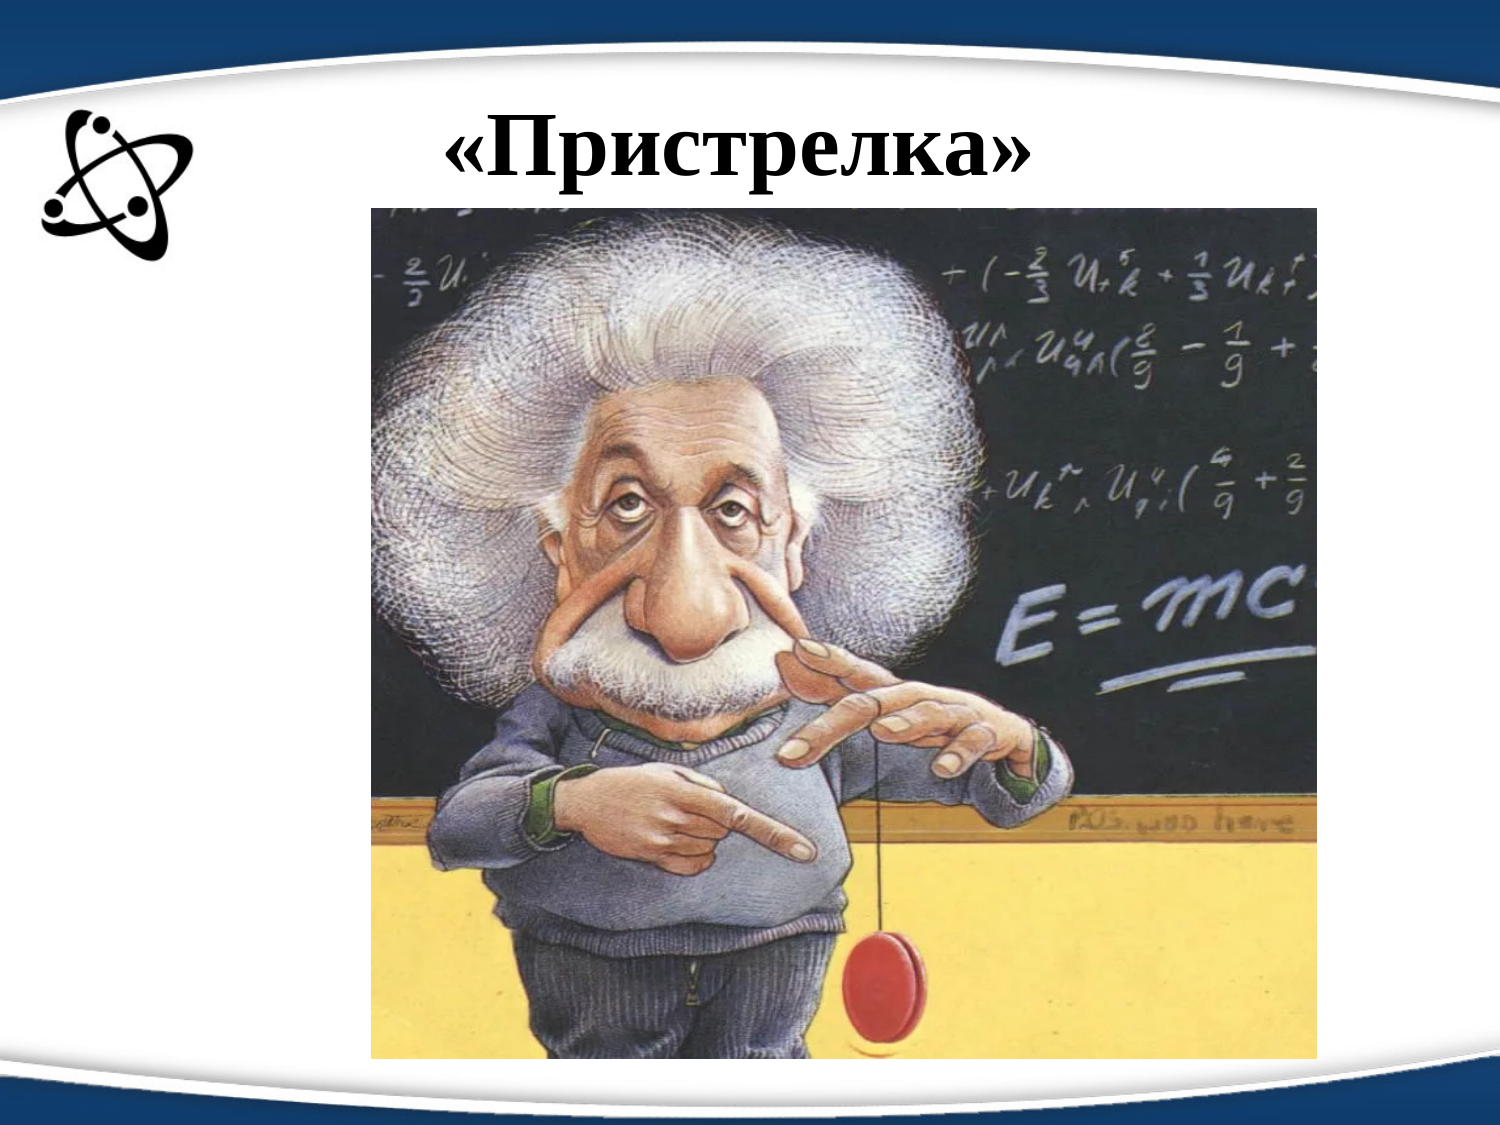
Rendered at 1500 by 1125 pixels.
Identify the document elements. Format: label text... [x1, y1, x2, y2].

title «Пристрелка» [75, 45, 1425, 233]
picture [0, 0, 1500, 1125]
